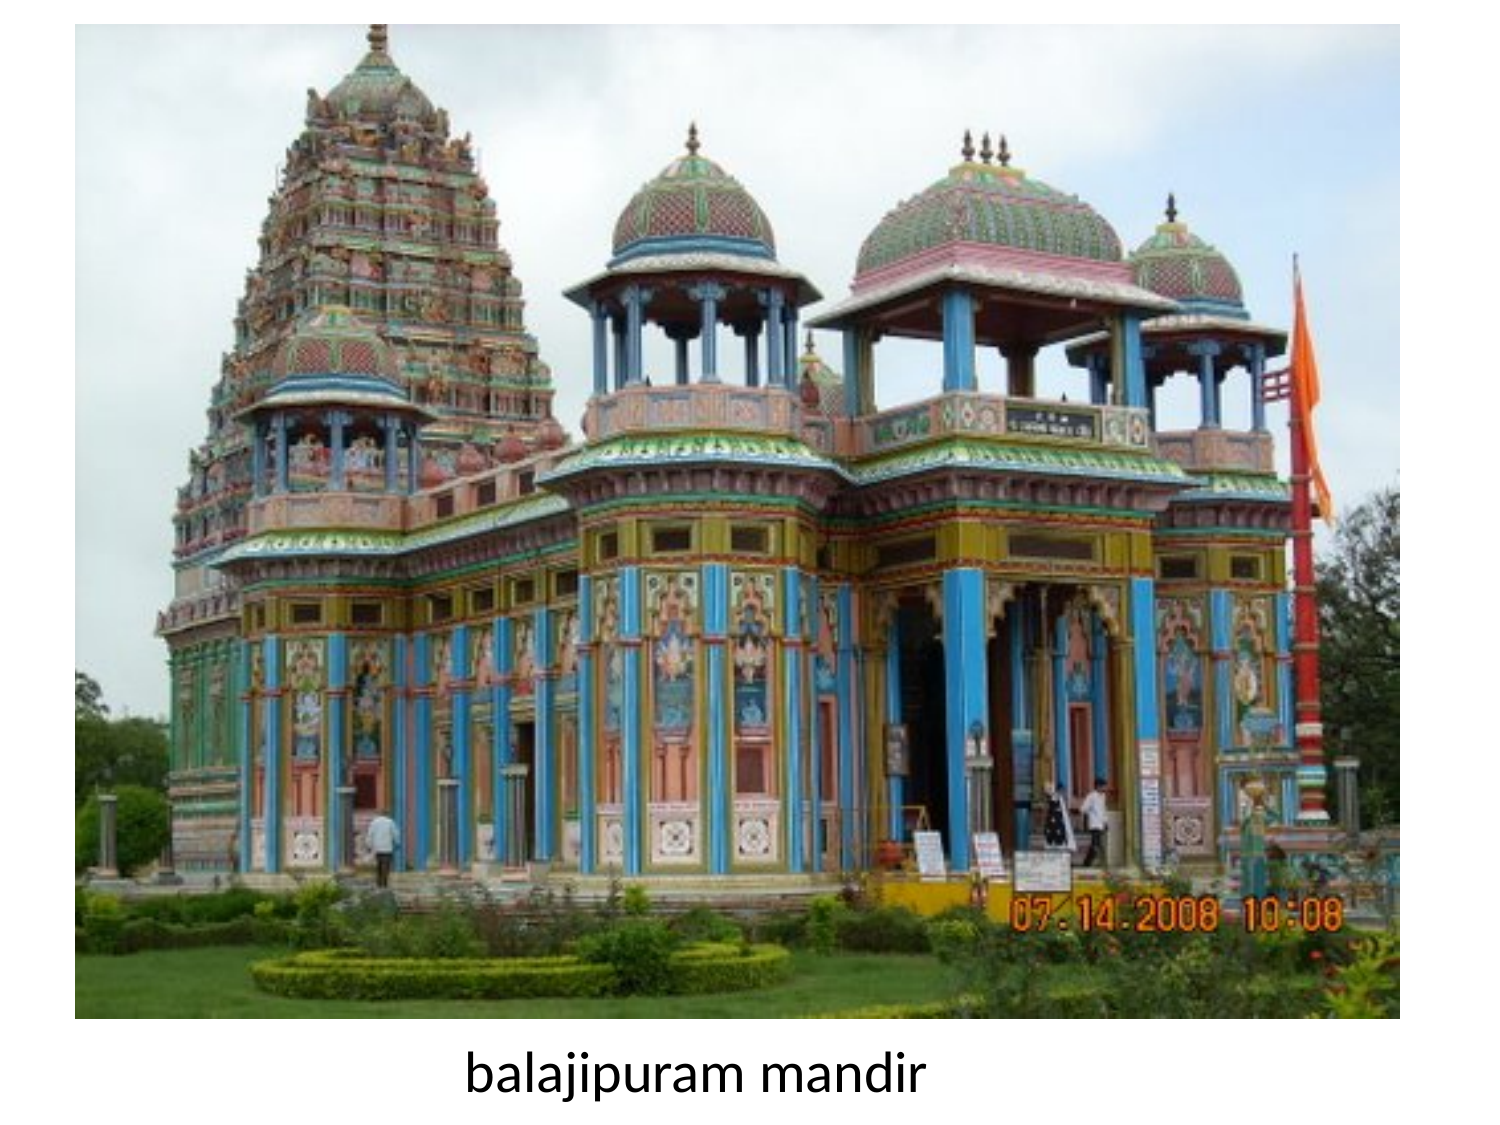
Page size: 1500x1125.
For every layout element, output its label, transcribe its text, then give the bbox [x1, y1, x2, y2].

picture [74, 24, 1401, 1019]
text_box balajipuram mandir [450, 1027, 979, 1112]
